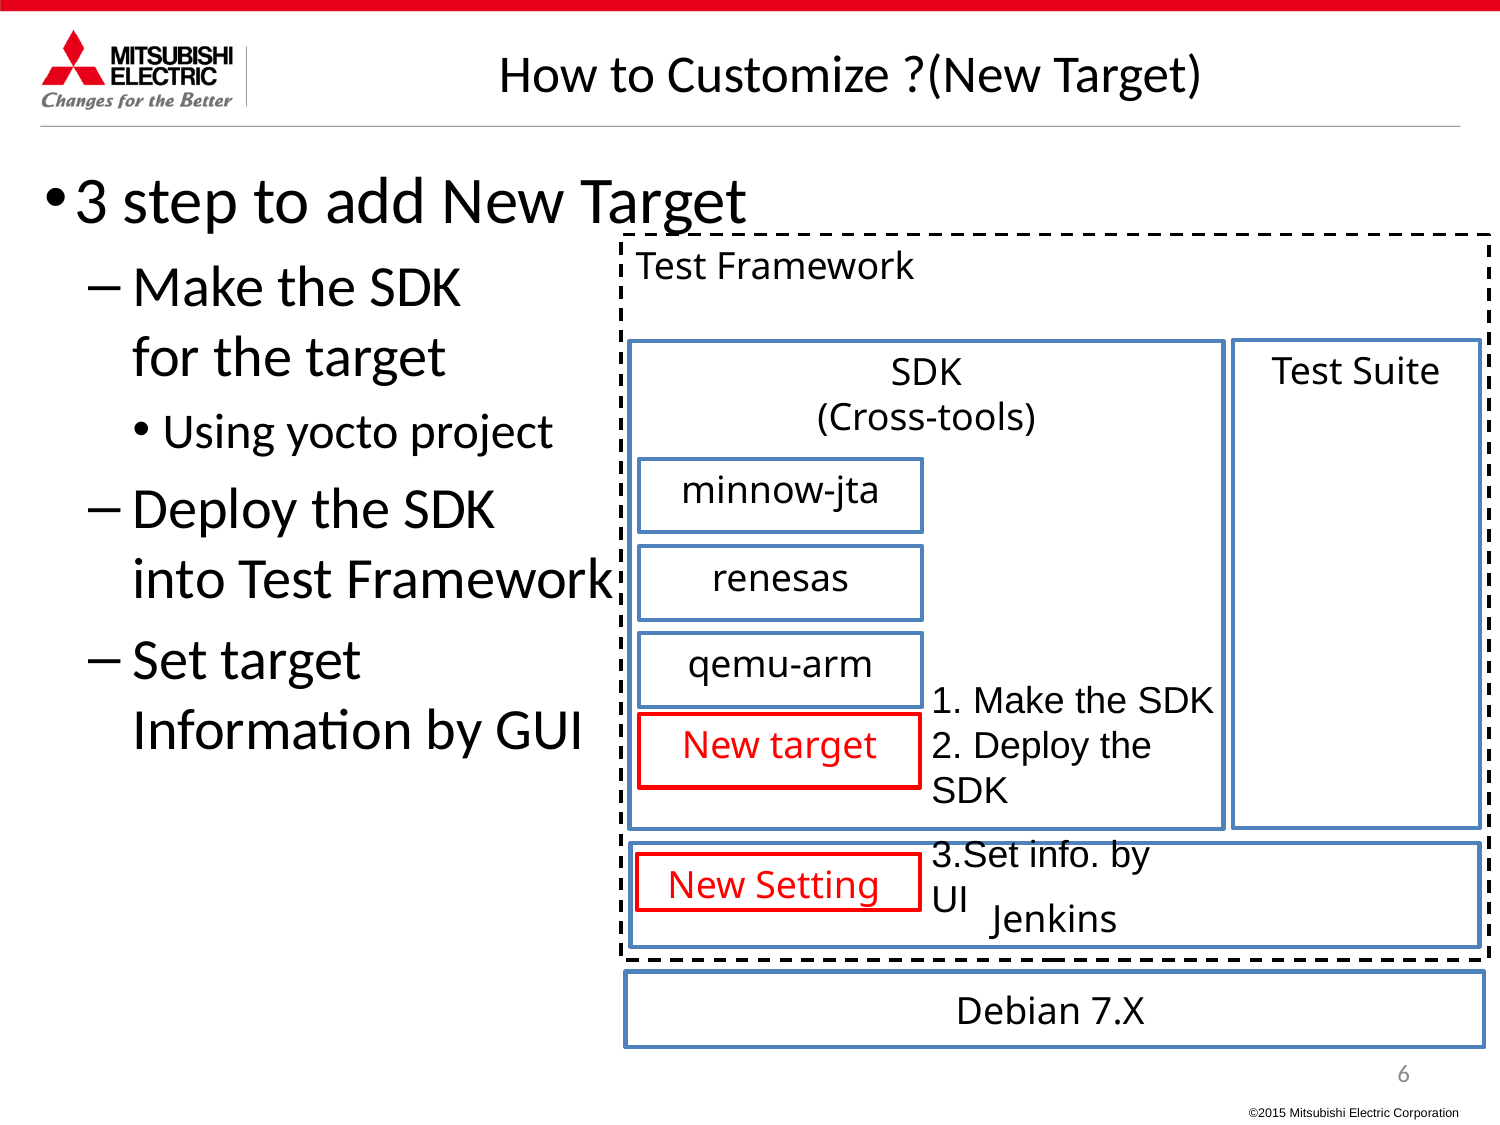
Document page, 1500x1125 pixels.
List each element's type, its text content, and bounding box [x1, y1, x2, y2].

slide_number 6 [1074, 1042, 1425, 1103]
text_box Debian 7.X [623, 969, 1486, 1049]
title How to Customize ?(New Target) [242, 30, 1461, 112]
text_box New target [637, 712, 922, 790]
text_box [619, 232, 1491, 962]
picture [0, 0, 1500, 1125]
text_box New Setting [635, 852, 922, 912]
list 3 step to add New Target Make the SDK for the target Using yocto project Deploy the SDK into Test Framework Set target Information by GUI [29, 149, 1483, 1035]
text_box Test Framework [620, 234, 995, 295]
text_box 3.Set info. by UI [929, 847, 1197, 902]
text_box 1. Make the SDK 2. Deploy the SDK [929, 687, 1241, 799]
